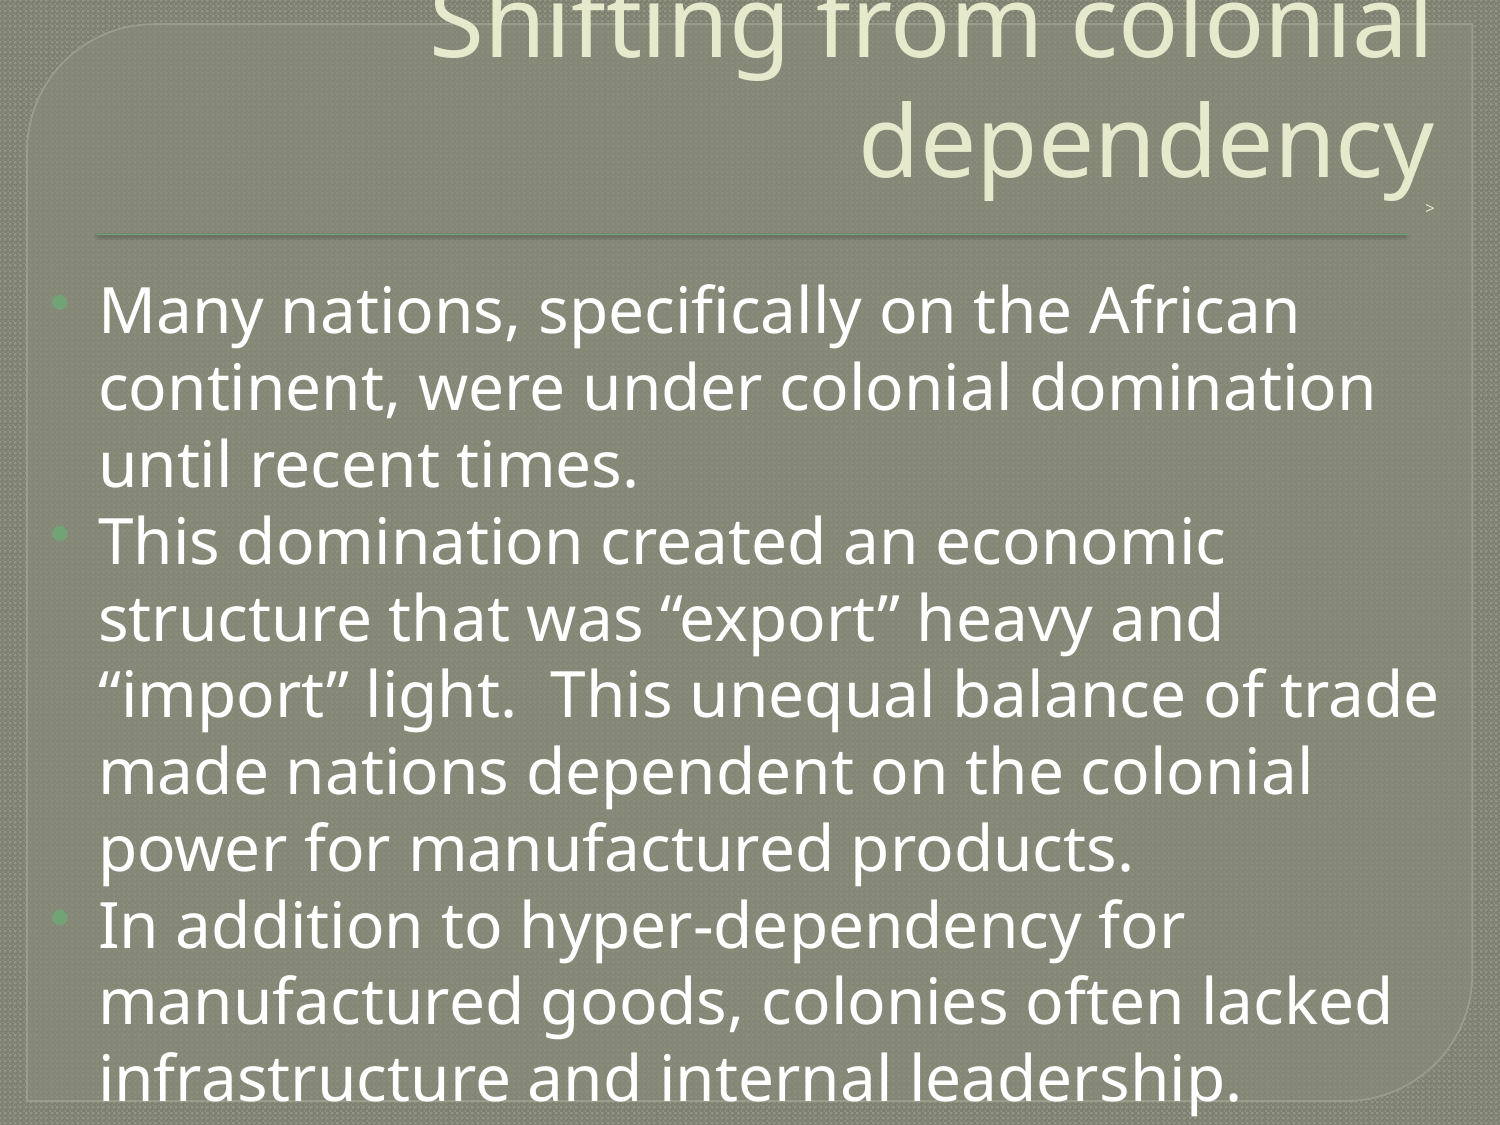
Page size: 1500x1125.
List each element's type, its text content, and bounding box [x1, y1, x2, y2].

list Many nations, specifically on the African continent, were under colonial domination until recent times. This domination created an economic structure that was “export” heavy and “import” light. This unequal balance of trade made nations dependent on the colonial power for manufactured products. In addition to hyper-dependency for manufactured goods, colonies often lacked infrastructure and internal leadership. [37, 262, 1500, 1125]
title Shifting from colonial dependency > [0, 62, 1450, 225]
